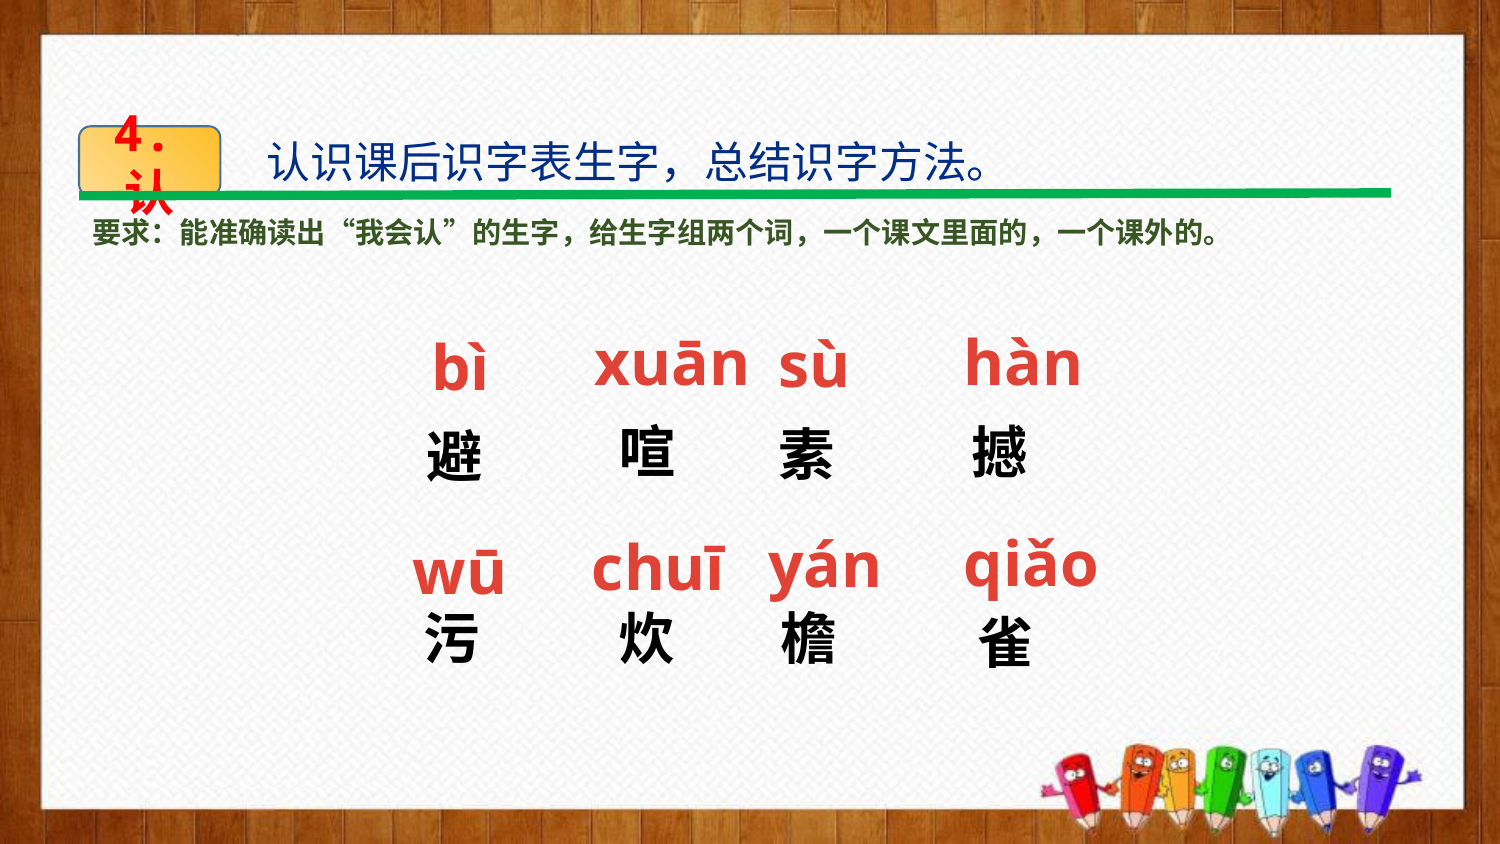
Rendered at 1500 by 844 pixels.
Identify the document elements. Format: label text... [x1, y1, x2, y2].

text_box 污 [412, 613, 492, 677]
text_box 炊 [607, 609, 687, 677]
text_box 檐 [769, 606, 849, 677]
text_box wū [401, 526, 561, 613]
text_box chuī [580, 522, 819, 609]
text_box 避 [414, 415, 494, 494]
text_box yán [757, 519, 964, 606]
text_box 雀 [965, 605, 1045, 681]
picture [0, 0, 1500, 844]
text_box 要求：能准确读出“我会认”的生字，给生字组两个词，一个课文里面的，一个课外的。 [81, 208, 1389, 256]
text_box 素 [767, 413, 847, 493]
text_box 撼 [960, 411, 1039, 491]
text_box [78, 192, 1391, 196]
text_box xuān [582, 317, 822, 404]
text_box 4.认 [77, 125, 222, 191]
text_box bì [419, 322, 548, 409]
text_box sù [767, 319, 911, 406]
text_box 喧 [608, 410, 688, 490]
text_box hàn [952, 317, 1223, 404]
text_box 认识课后识字表生字，总结识字方法。 [255, 128, 1379, 192]
text_box qiǎo [952, 518, 1133, 605]
